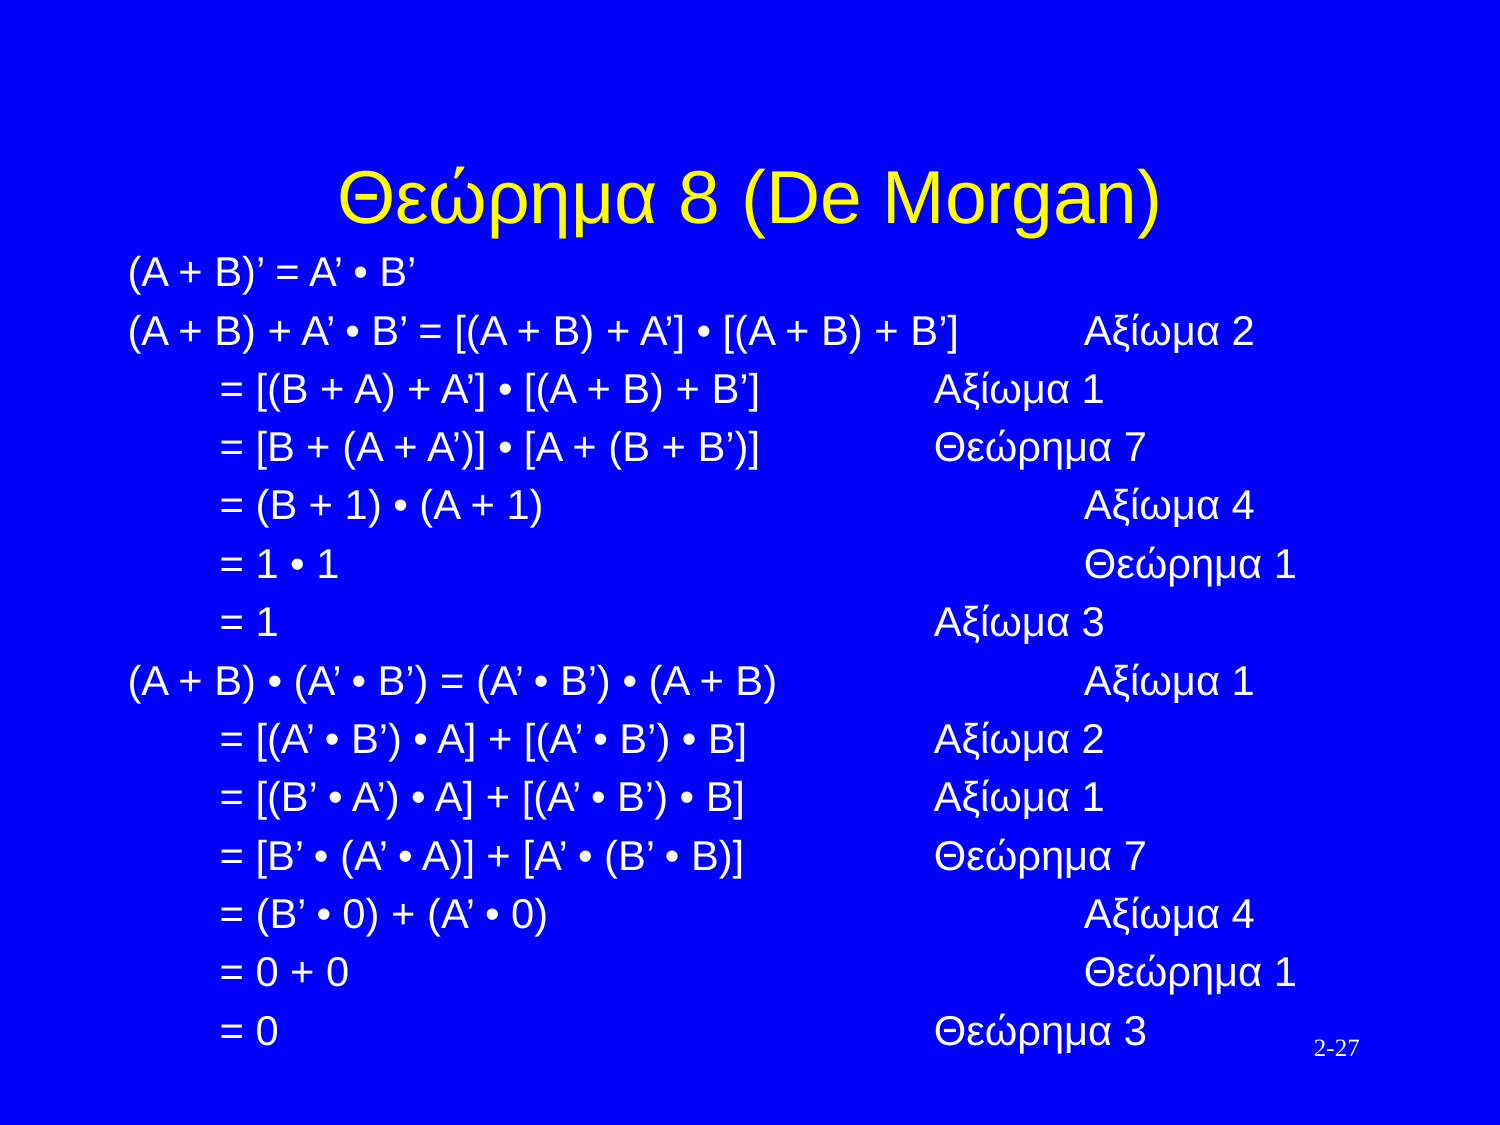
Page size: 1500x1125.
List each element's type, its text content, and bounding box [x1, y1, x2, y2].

list (A + B)’ = A’ • B’ (A + B) + A’ • B’ = [(A + B) + A’] • [(A + B) + B’] Αξίωμα 2 = [(Β + Α) + Α’] • [(Α + Β) + Β’] Αξίωμα 1 = [Β + (Α + Α’)] • [Α + (Β + Β’)] Θεώρημα 7 = (Β + 1) • (Α + 1) Αξίωμα 4 = 1 • 1 Θεώρημα 1 = 1 Αξίωμα 3 (A + B) • (A’ • B’) = (A’ • B’) • (Α + Β) Αξίωμα 1 = [(Α’ • Β’) • Α] + [(Α’ • Β’) • Β] Αξίωμα 2 = [(Β’ • Α’) • Α] + [(Α’ • Β’) • Β] Αξίωμα 1 = [Β’ • (Α’ • Α)] + [Α’ • (Β’ • Β)] Θεώρημα 7 = (Β’ • 0) + (Α’ • 0) Αξίωμα 4 = 0 + 0 Θεώρημα 1 = 0 Θεώρημα 3 [112, 237, 1388, 1088]
title Θεώρημα 8 (De Morgan) [112, 99, 1388, 237]
